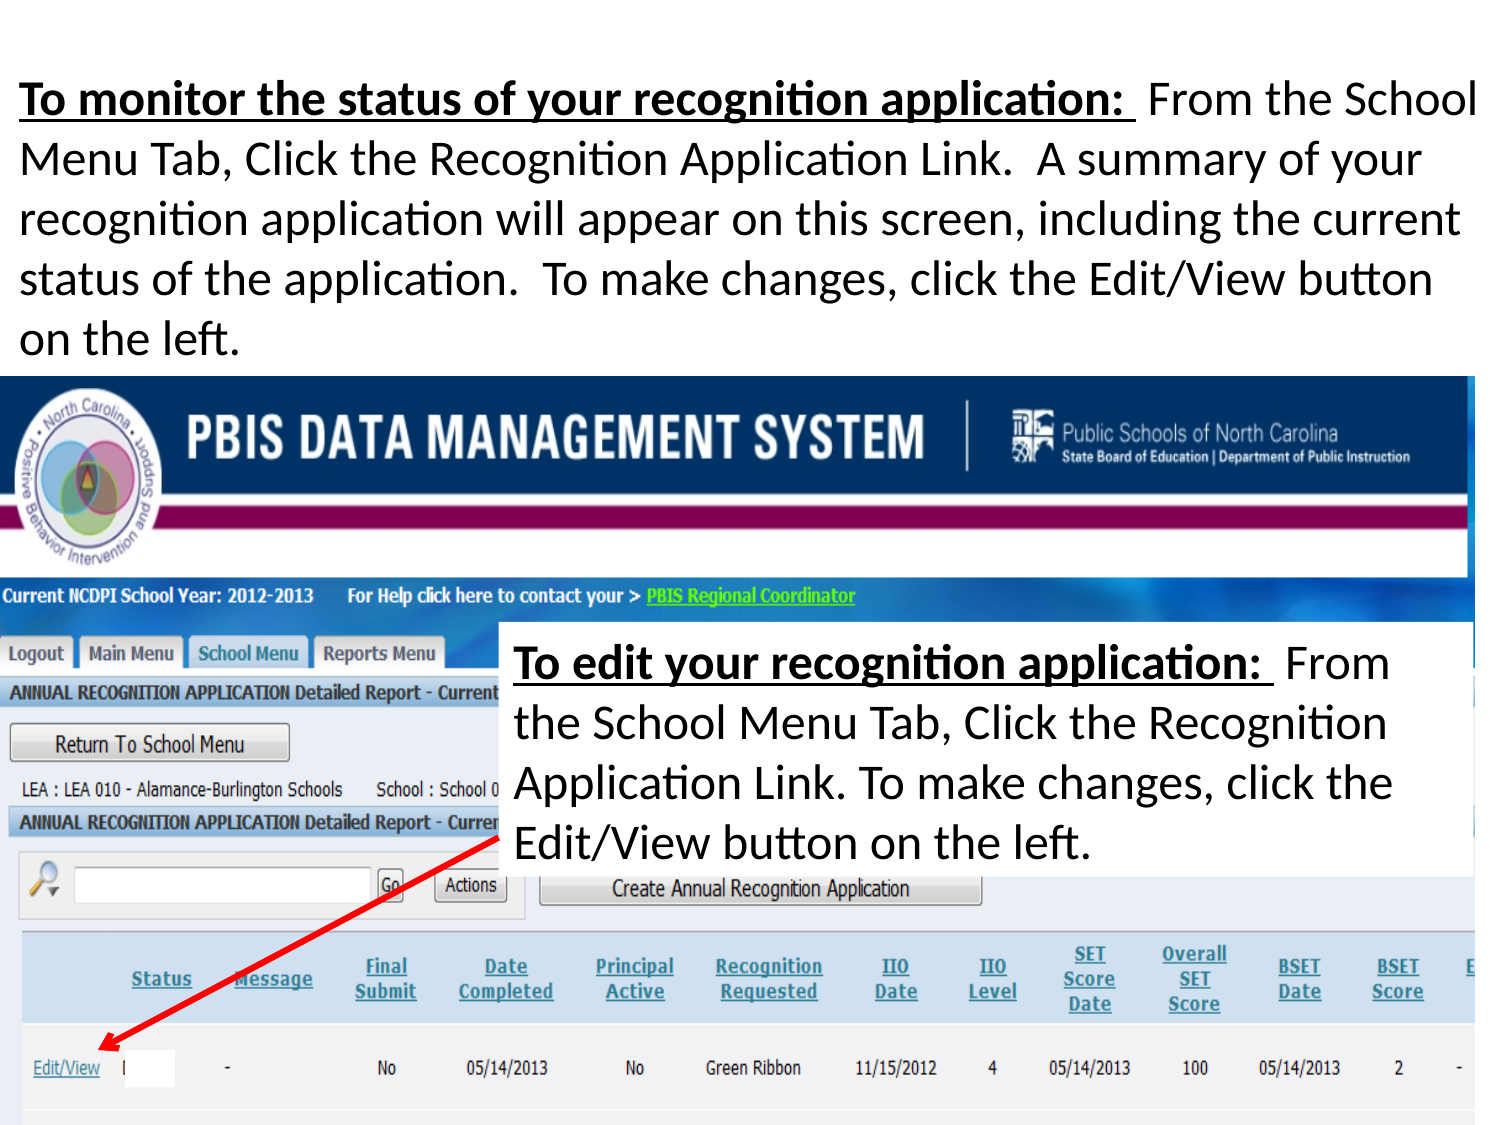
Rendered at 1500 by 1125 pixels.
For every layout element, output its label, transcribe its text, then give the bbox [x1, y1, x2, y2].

text_box To monitor the status of your recognition application: From the School Menu Tab, Click the Recognition Application Link. A summary of your recognition application will appear on this screen, including the current status of the application. To make changes, click the Edit/View button on the left. [4, 58, 1500, 374]
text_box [97, 837, 499, 1051]
picture [0, 376, 1476, 1125]
